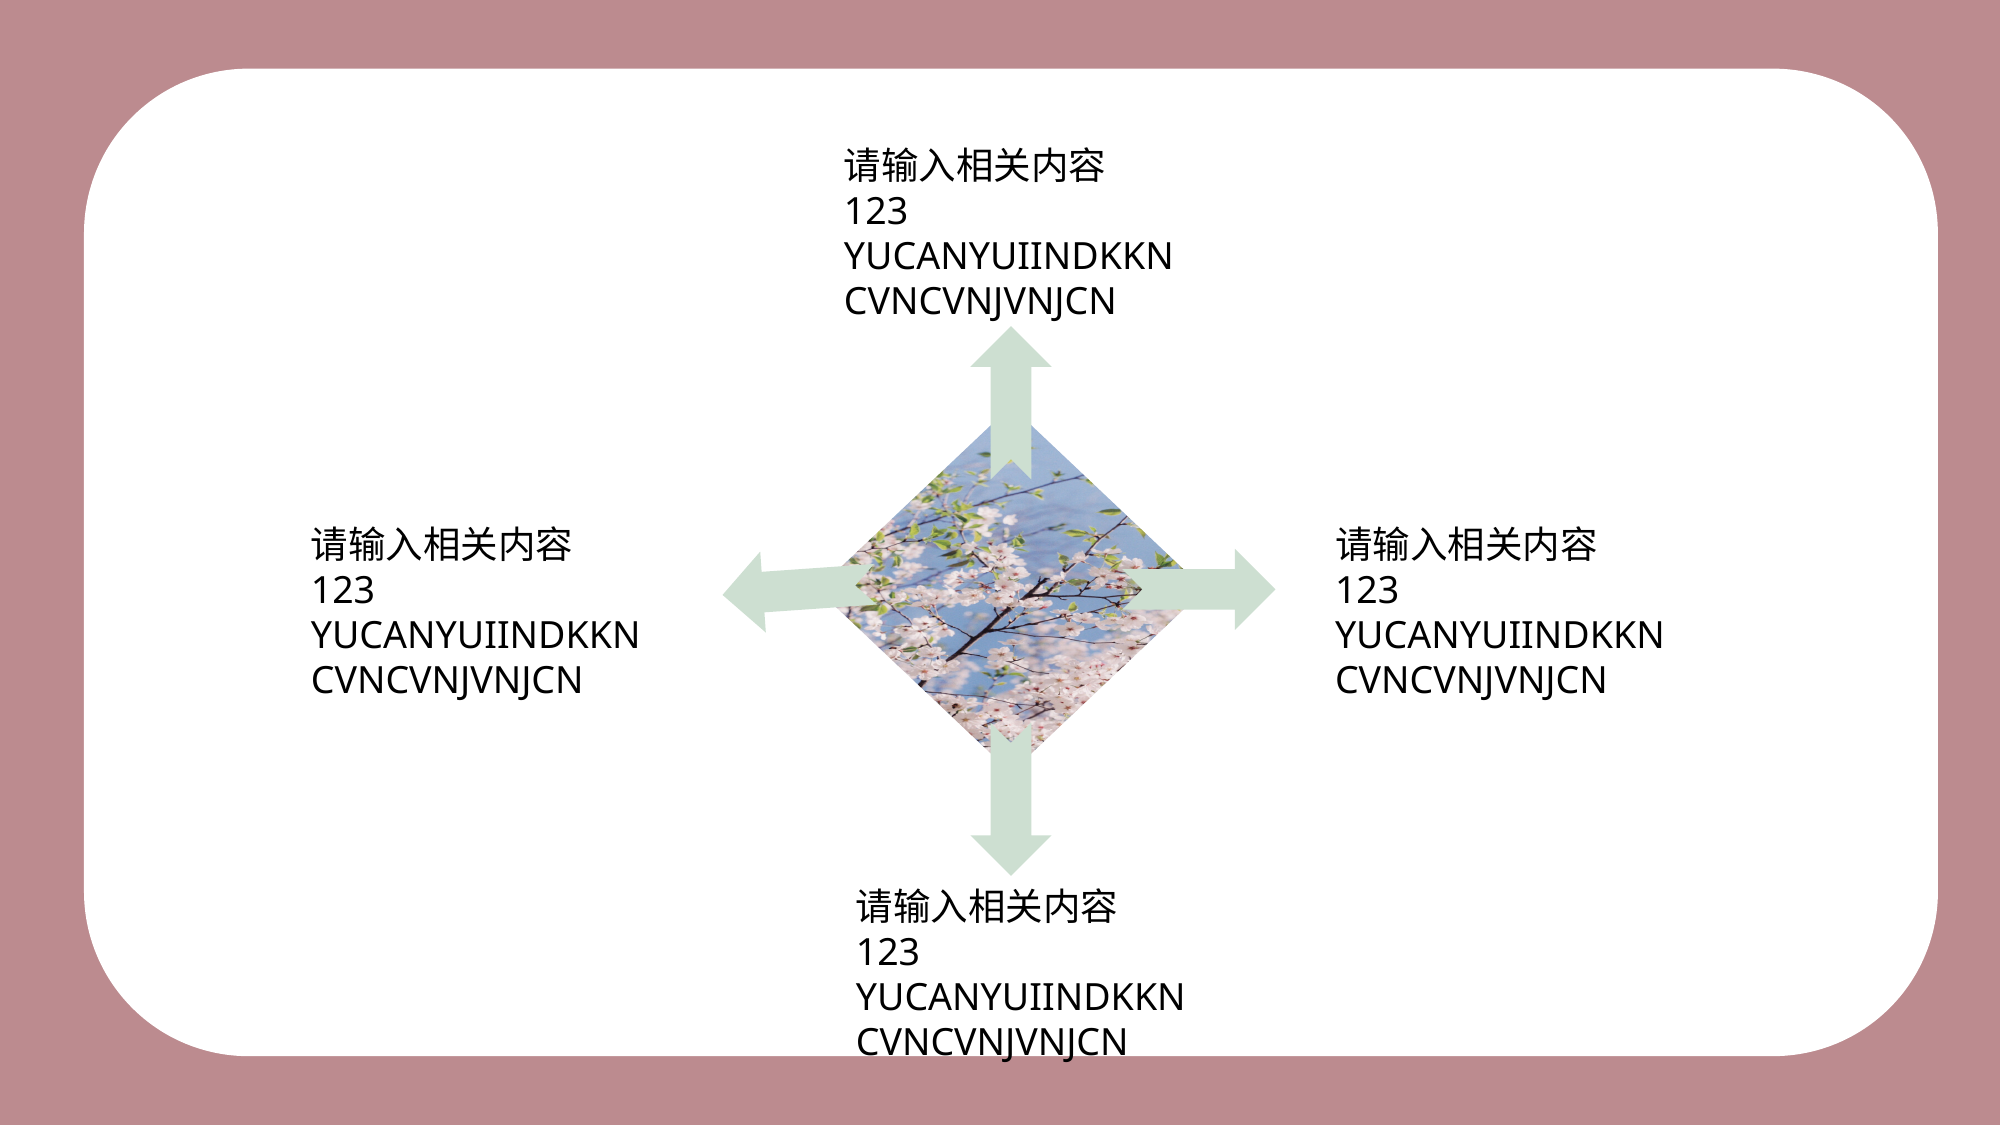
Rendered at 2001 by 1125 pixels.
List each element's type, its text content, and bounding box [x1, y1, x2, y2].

text_box 请输入相关内容123 YUCANYUIINDKKNCVNCVNJVNJCN [296, 513, 660, 709]
text_box [1119, 546, 1277, 633]
text_box [721, 549, 880, 635]
text_box [967, 720, 1055, 875]
text_box [82, 67, 1939, 1058]
text_box 请输入相关内容123 YUCANYUIINDKKNCVNCVNJVNJCN [829, 134, 1193, 329]
text_box [836, 425, 1184, 754]
text_box [967, 329, 1055, 482]
text_box 请输入相关内容123 YUCANYUIINDKKNCVNCVNJVNJCN [841, 875, 1205, 1071]
text_box 请输入相关内容123 YUCANYUIINDKKNCVNCVNJVNJCN [1320, 513, 1685, 709]
